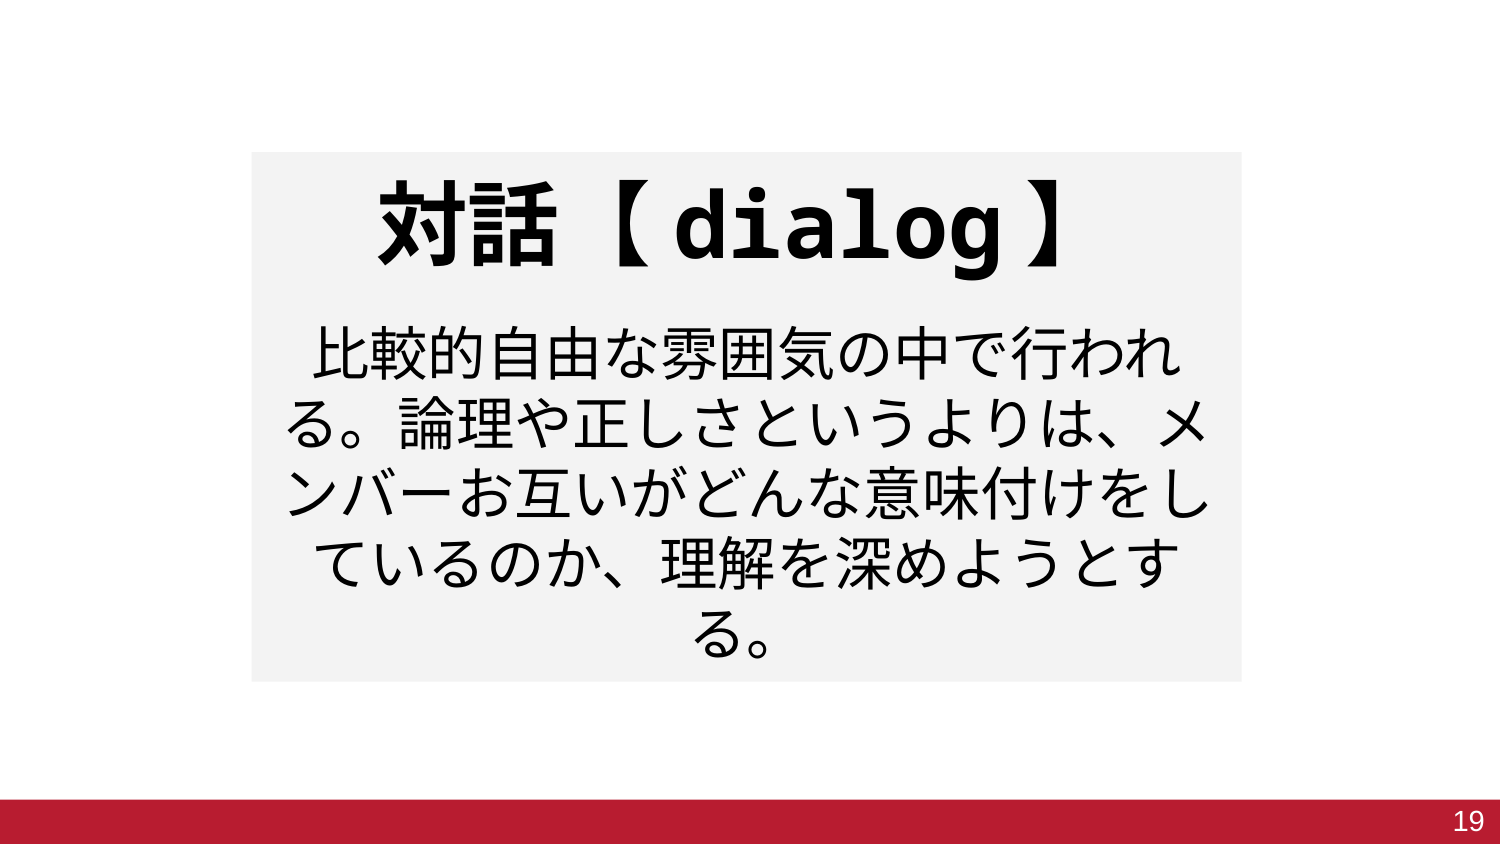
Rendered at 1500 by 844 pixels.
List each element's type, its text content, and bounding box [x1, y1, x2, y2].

slide_number 19 [1416, 806, 1500, 844]
text_box 対話【dialog】 比較的自由な雰囲気の中で行われる。論理や正しさというよりは、メンバーお互いがどんな意味付けをしているのか、理解を深めようとする。 [251, 152, 1242, 682]
